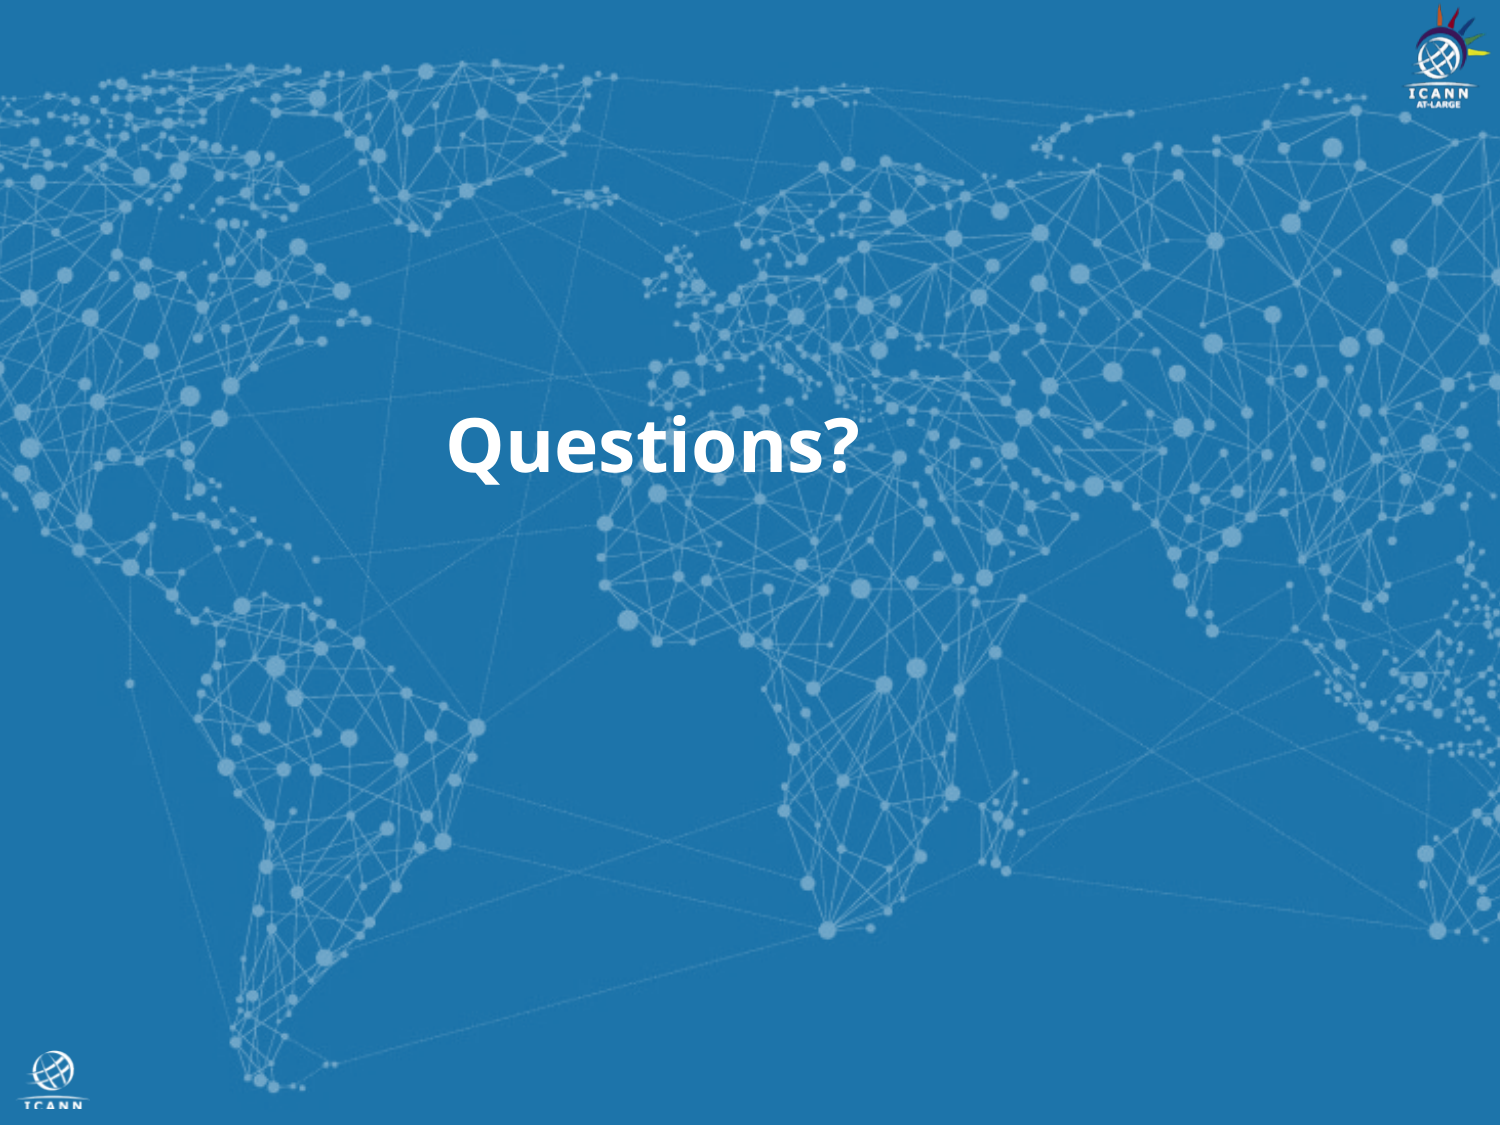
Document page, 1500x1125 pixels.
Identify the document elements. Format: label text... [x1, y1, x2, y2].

picture [1390, 0, 1493, 112]
list Questions? [430, 389, 1458, 674]
